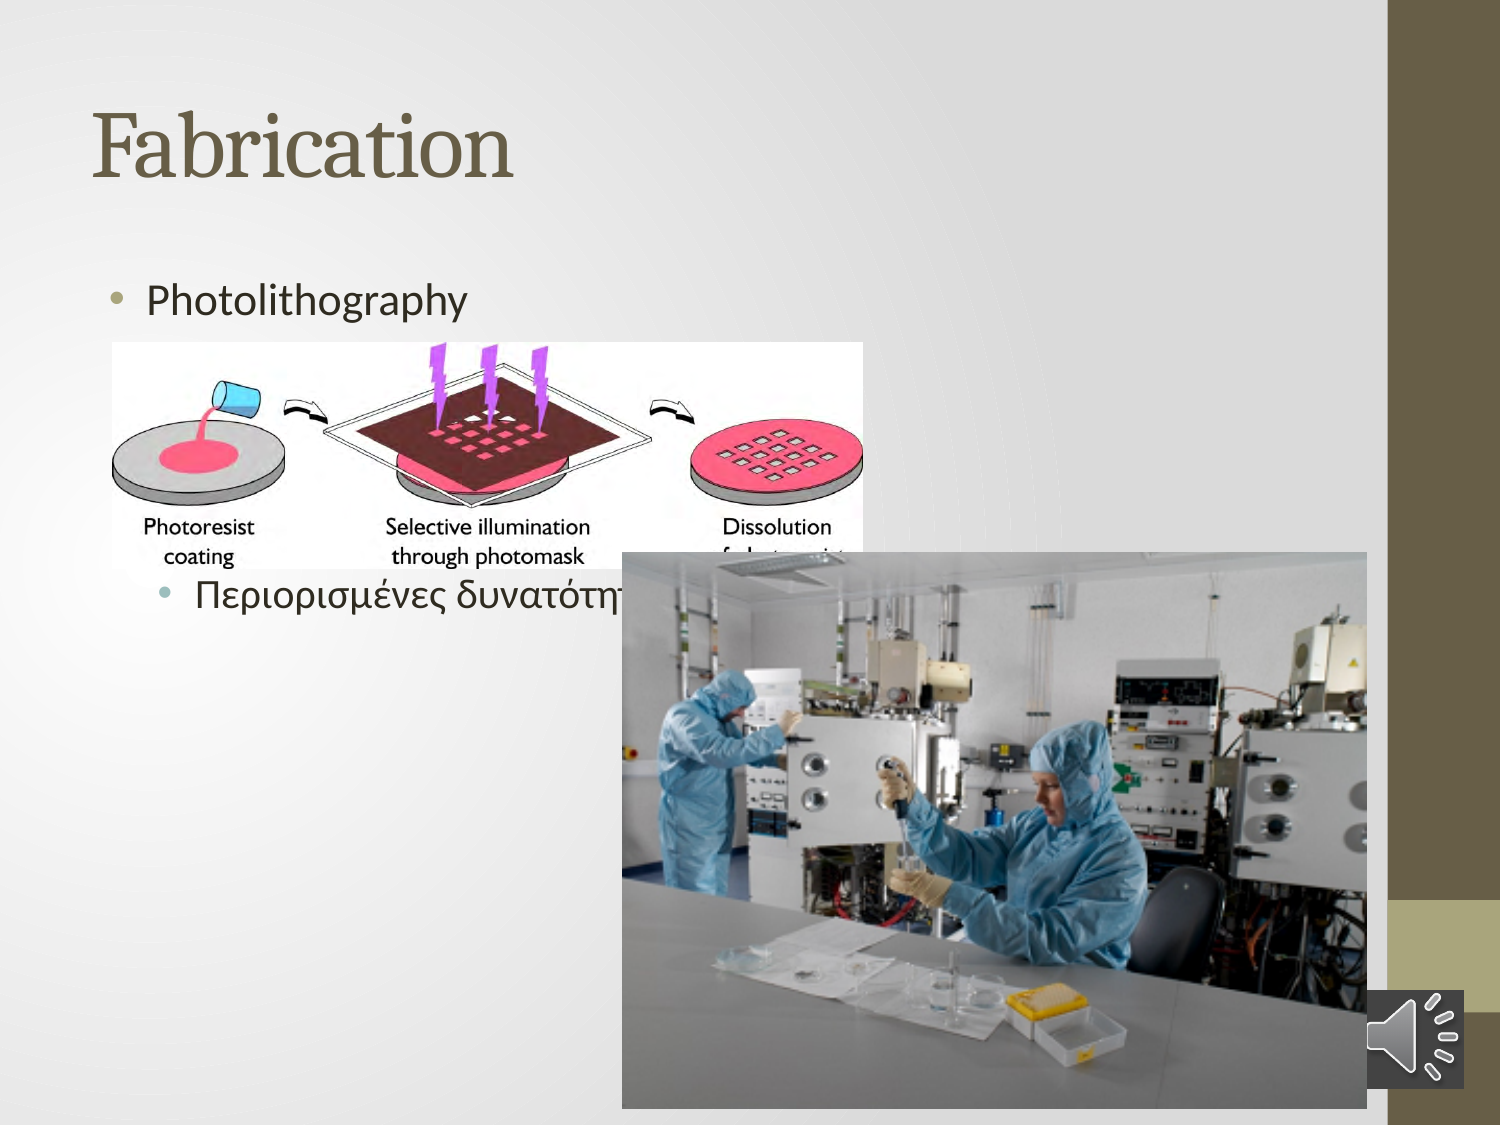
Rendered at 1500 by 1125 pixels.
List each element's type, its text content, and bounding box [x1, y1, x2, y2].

title Fabrication [75, 45, 1325, 233]
picture [111, 342, 1466, 1110]
list Photolithography Αξιόπιστη Ακριβής Ανάγκη για clean rooms Εξειδικευμένο προσωπικό Περιορισμένες δυνατότητες για 3D διαμορφώσεις [75, 262, 1325, 1050]
